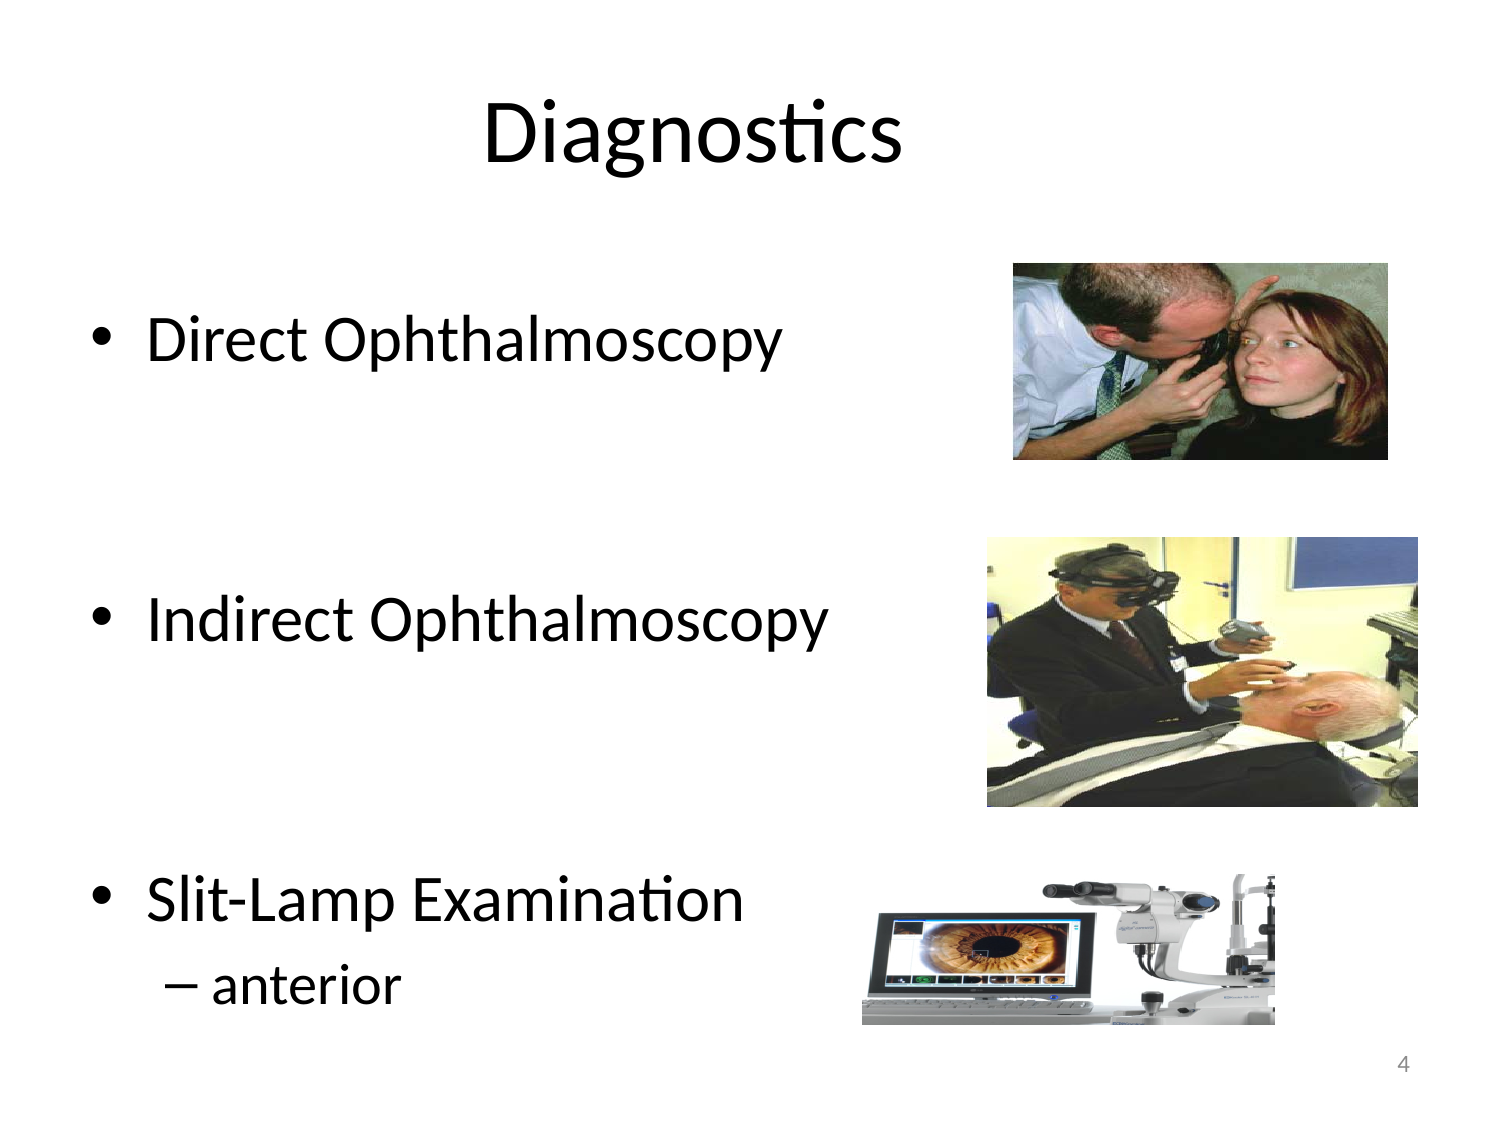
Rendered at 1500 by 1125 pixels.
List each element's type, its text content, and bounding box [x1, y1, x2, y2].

picture [862, 874, 1276, 1026]
title Diagnostics [75, 20, 1313, 233]
picture [987, 537, 1418, 807]
picture [1012, 262, 1388, 461]
list Direct Ophthalmoscopy Indirect Ophthalmoscopy Slit-Lamp Examination anterior [75, 287, 1013, 1094]
slide_number 4 [1074, 1025, 1425, 1100]
